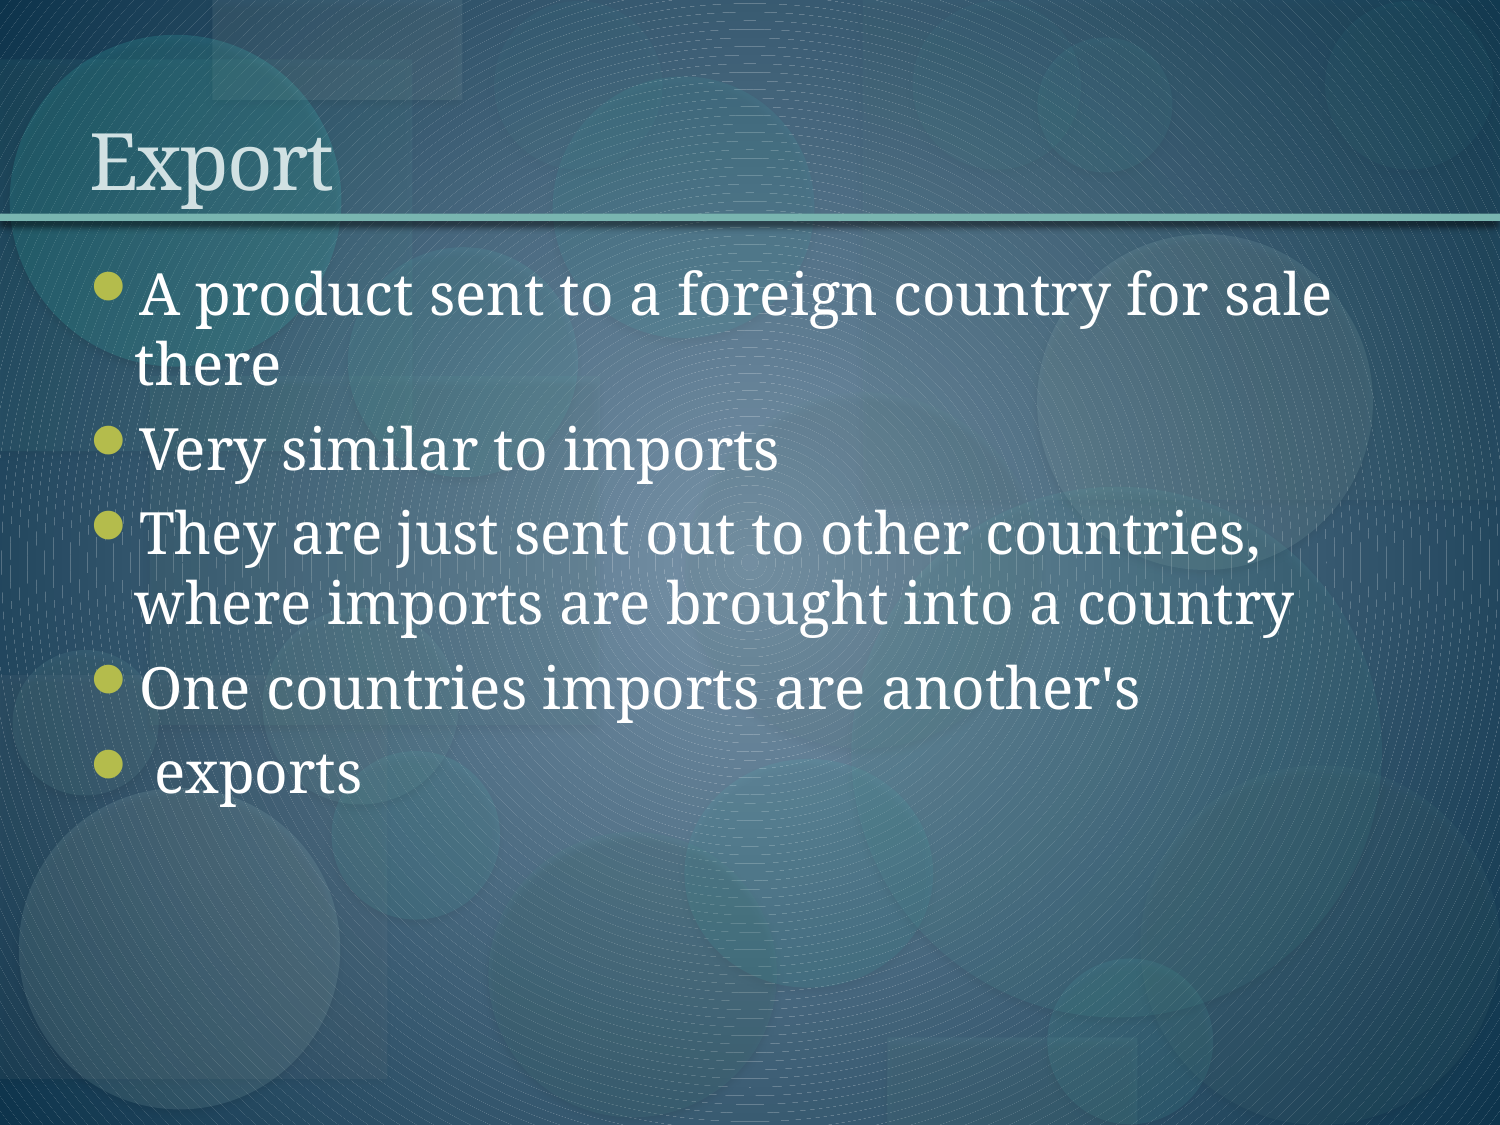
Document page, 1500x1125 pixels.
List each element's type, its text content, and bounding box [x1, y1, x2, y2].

list A product sent to a foreign country for sale there Very similar to imports They are just sent out to other countries, where imports are brought into a country One countries imports are another's exports [75, 249, 1425, 1000]
title Export [75, 26, 1425, 214]
